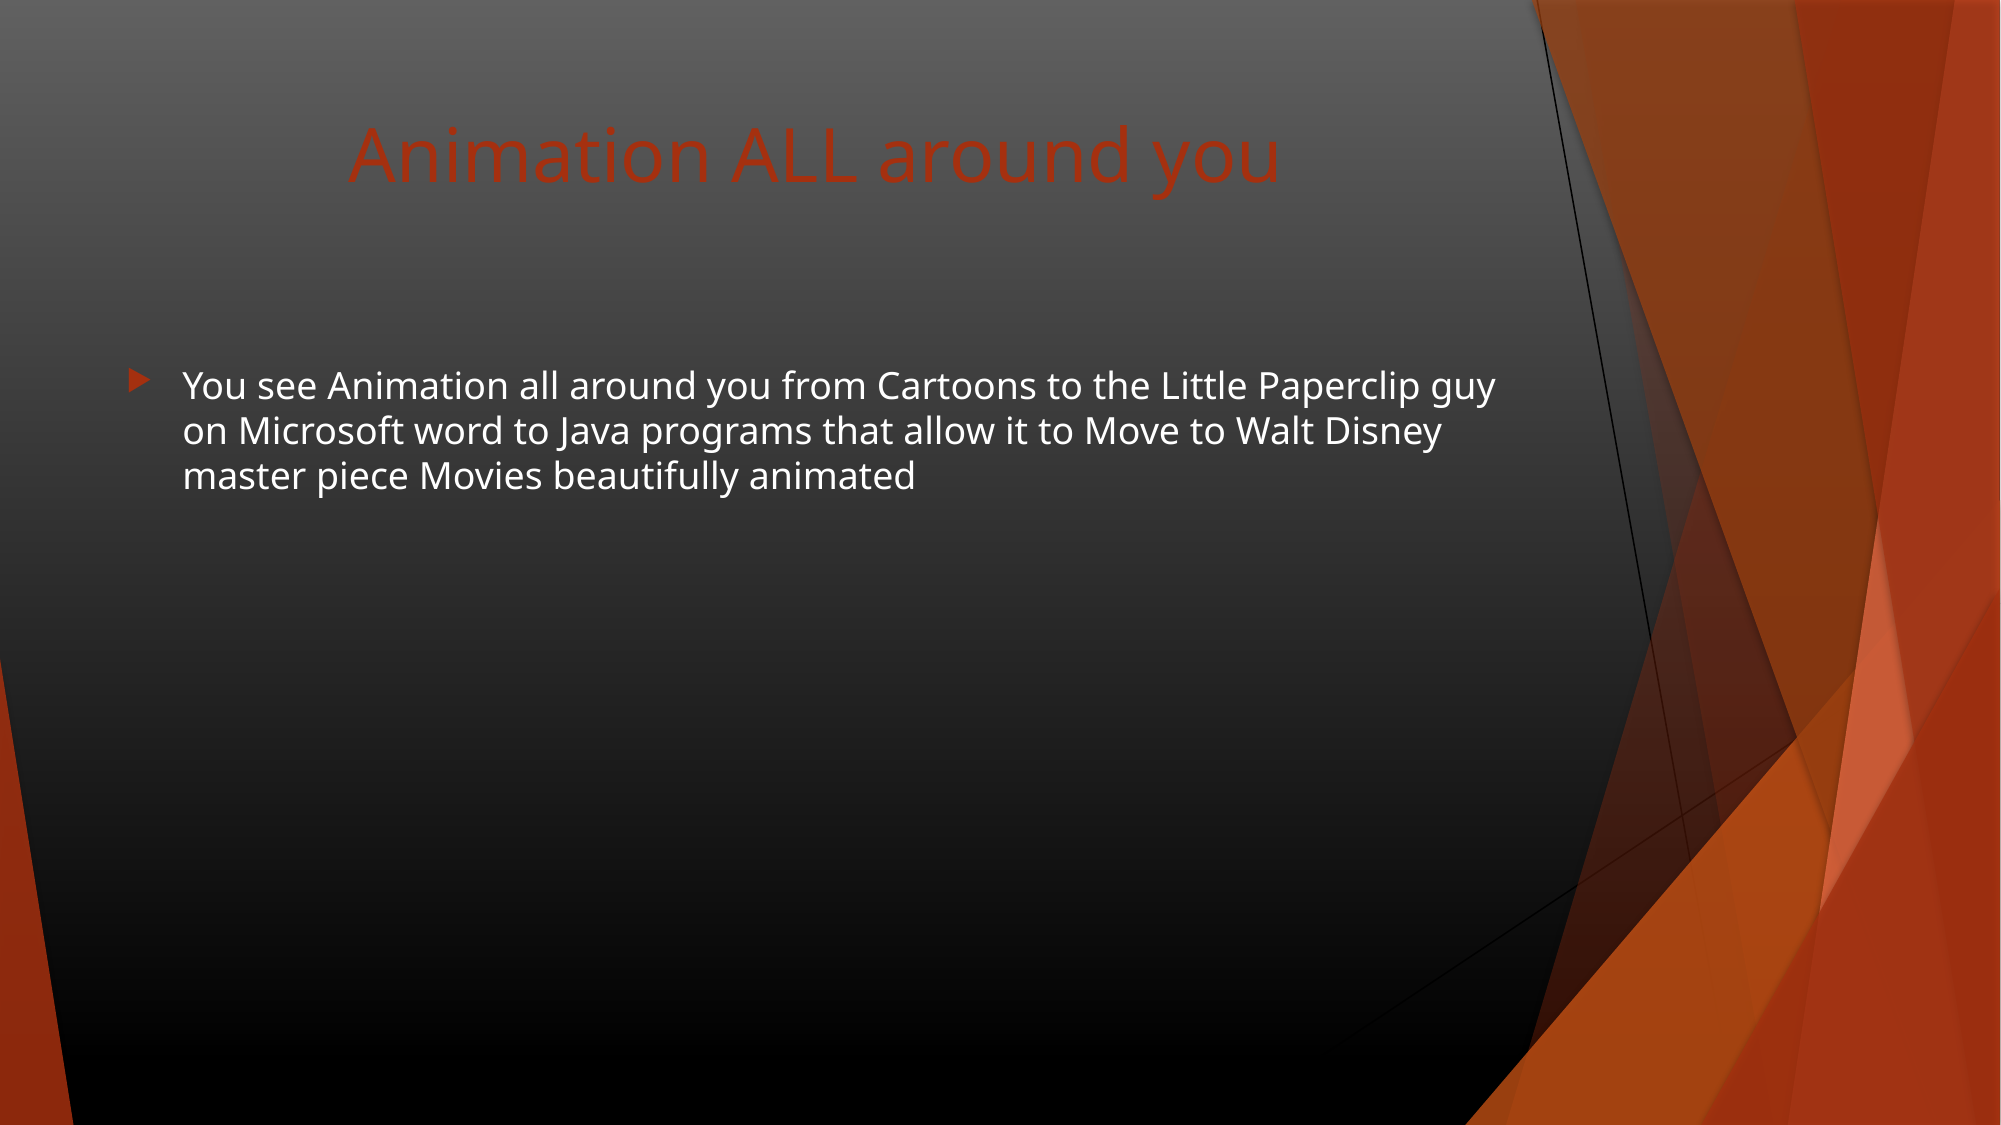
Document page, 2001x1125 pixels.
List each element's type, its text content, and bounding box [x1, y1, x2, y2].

list You see Animation all around you from Cartoons to the Little Paperclip guy on Microsoft word to Java programs that allow it to Move to Walt Disney master piece Movies beautifully animated [111, 354, 1522, 992]
title Animation ALL around you [111, 99, 1522, 317]
